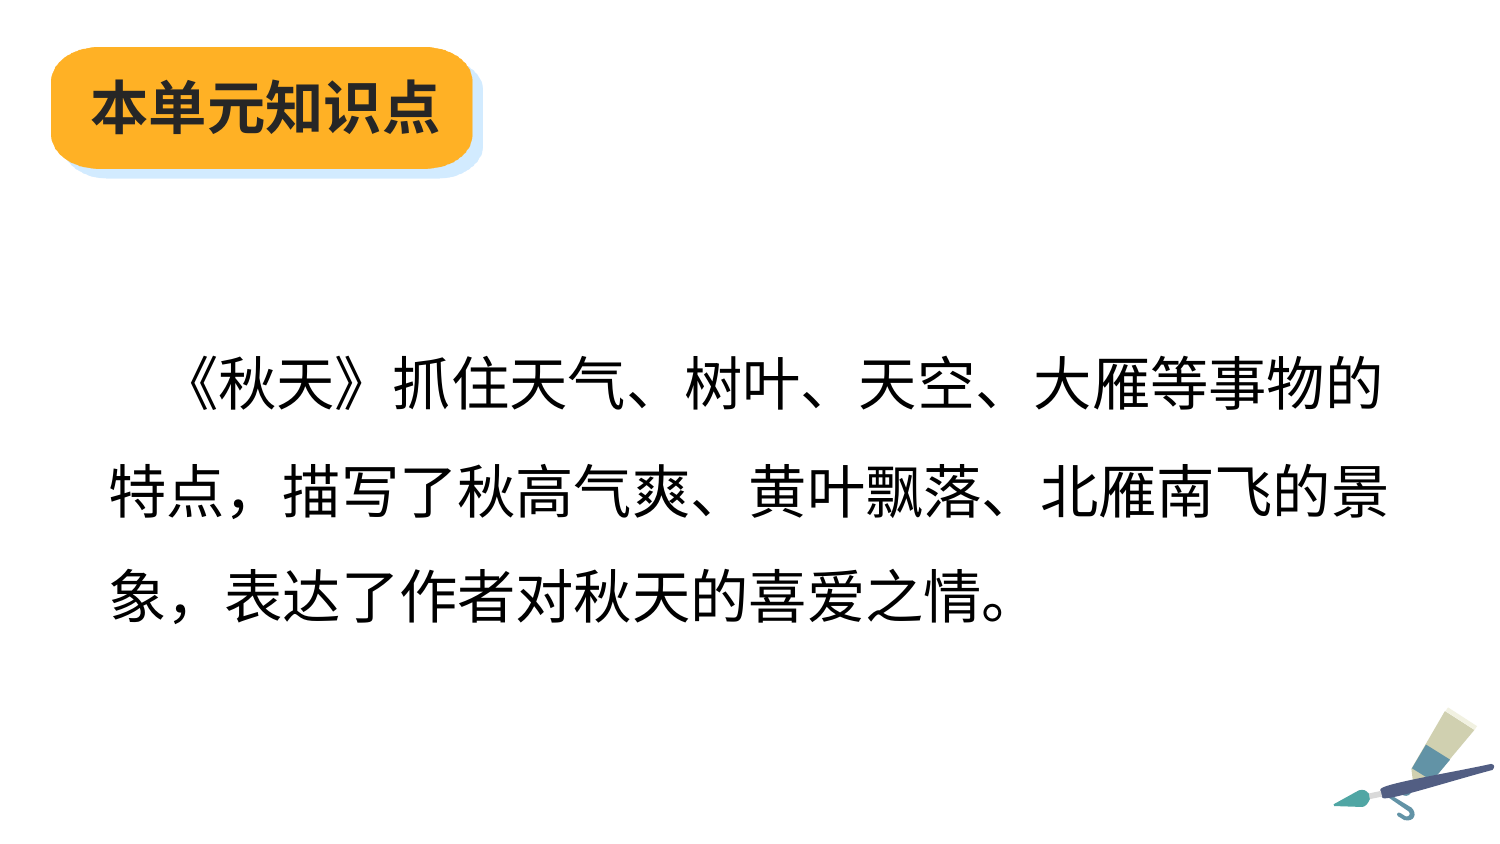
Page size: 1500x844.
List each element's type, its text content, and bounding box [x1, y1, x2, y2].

picture [51, 47, 483, 179]
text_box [1358, 708, 1481, 844]
text_box 《秋天》抓住天气、树叶、天空、大雁等事物的特点，描写了秋高气爽、黄叶飘落、北雁南飞的景象，表达了作者对秋天的喜爱之情。 [96, 279, 1403, 636]
